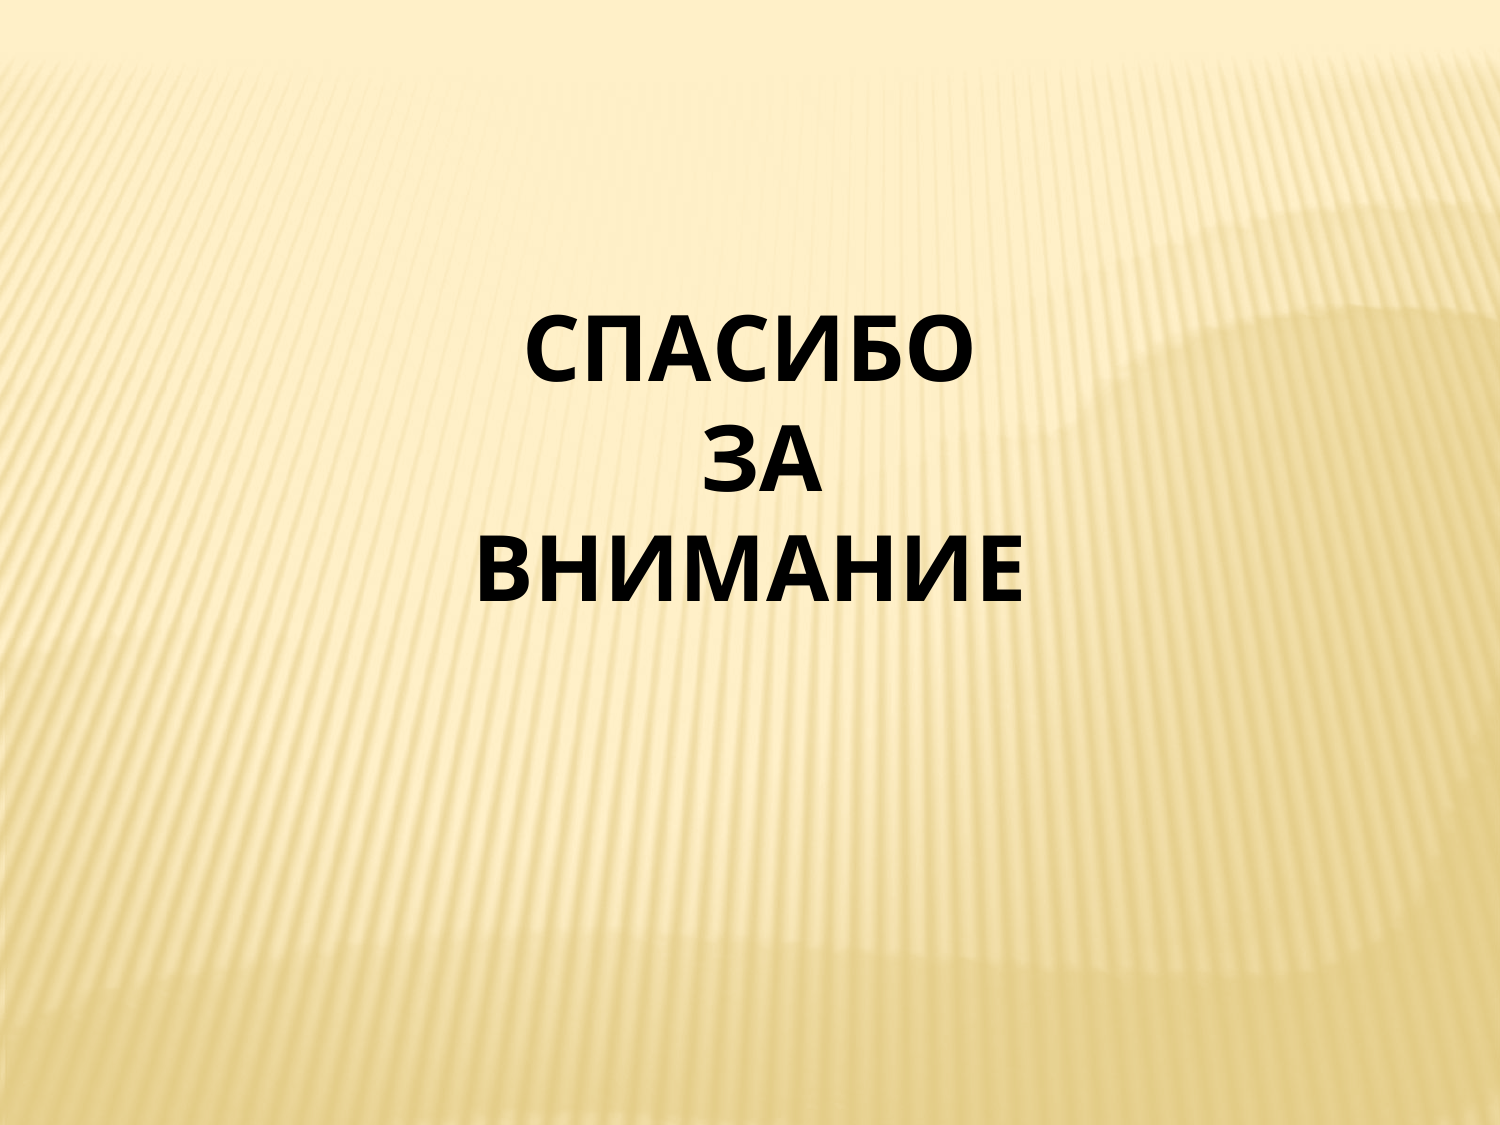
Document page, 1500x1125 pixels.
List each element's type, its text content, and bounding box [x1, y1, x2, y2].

text_box СПАСИБО ЗА ВНИМАНИЕ [374, 282, 1125, 627]
